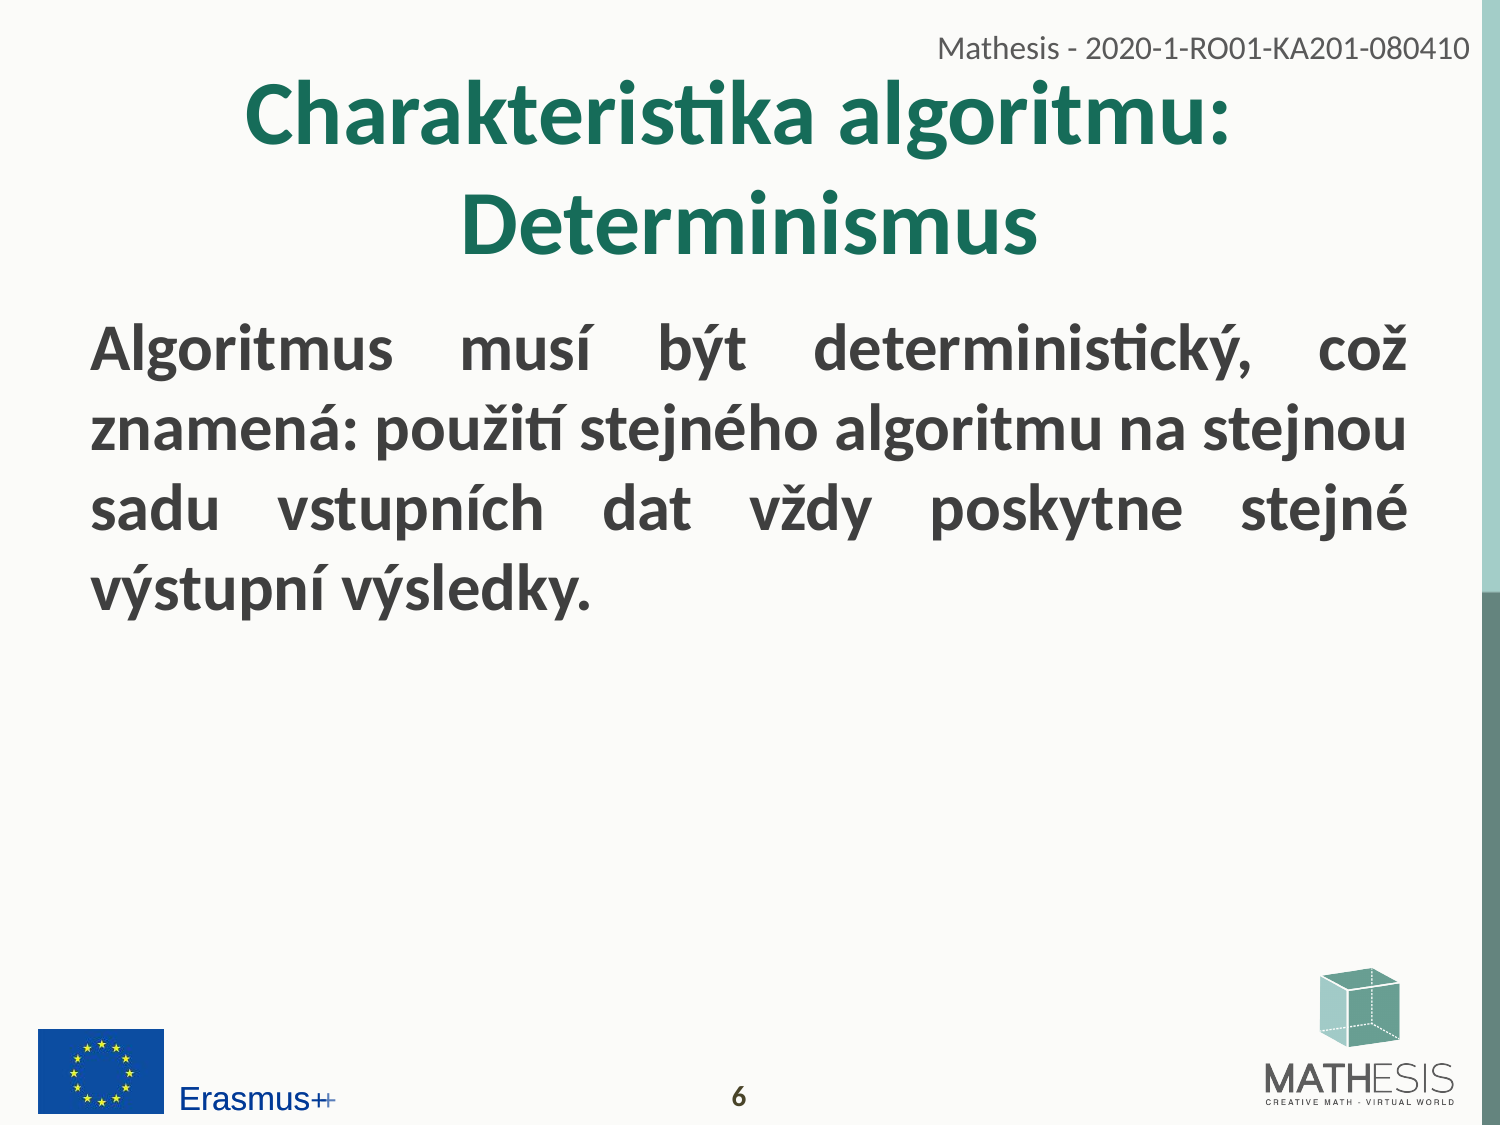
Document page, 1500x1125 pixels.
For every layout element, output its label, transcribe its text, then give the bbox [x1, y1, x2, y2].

picture [38, 1029, 164, 1114]
list Algoritmus musí být deterministický, což znamená: použití stejného algoritmu na stejnou sadu vstupních dat vždy poskytne stejné výstupní výsledky. [75, 296, 1425, 1005]
title Charakteristika algoritmu: Determinismus [75, 45, 1425, 233]
